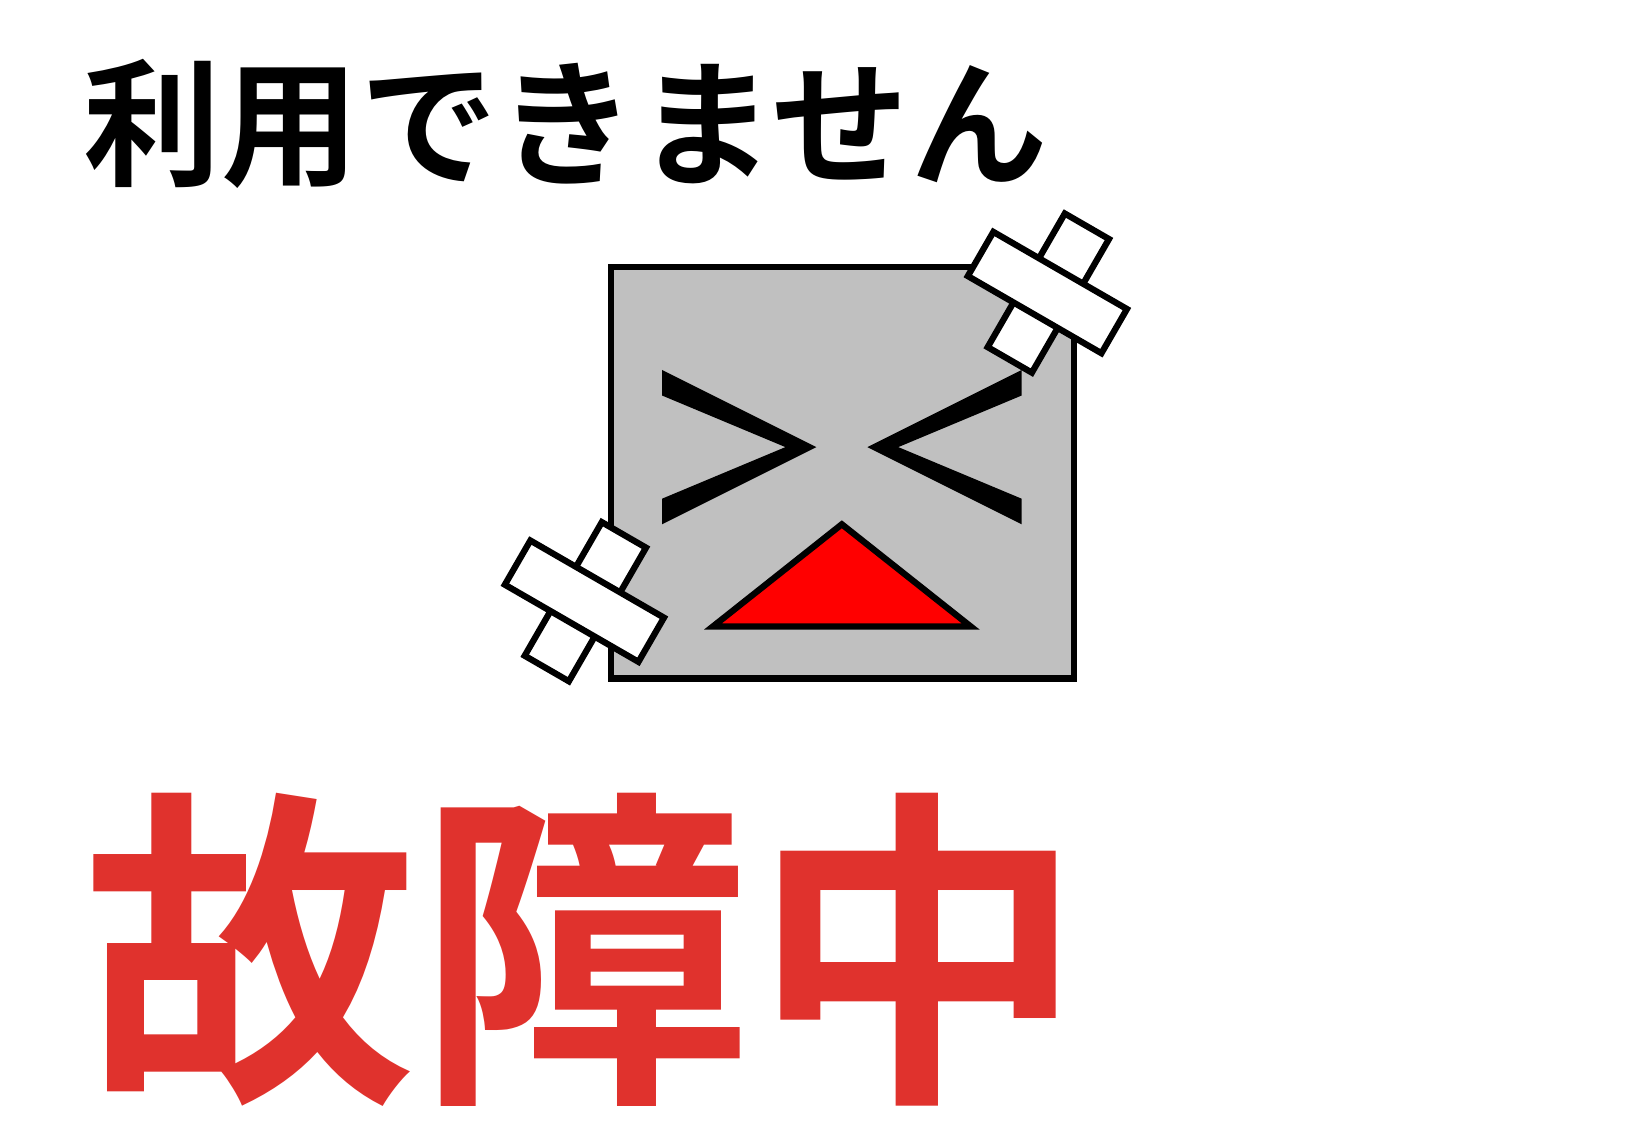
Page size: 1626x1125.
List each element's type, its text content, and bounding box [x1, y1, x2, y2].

text_box 故障中 [68, 735, 1569, 1125]
text_box 利用できません [68, 30, 1581, 211]
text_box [507, 215, 1126, 679]
